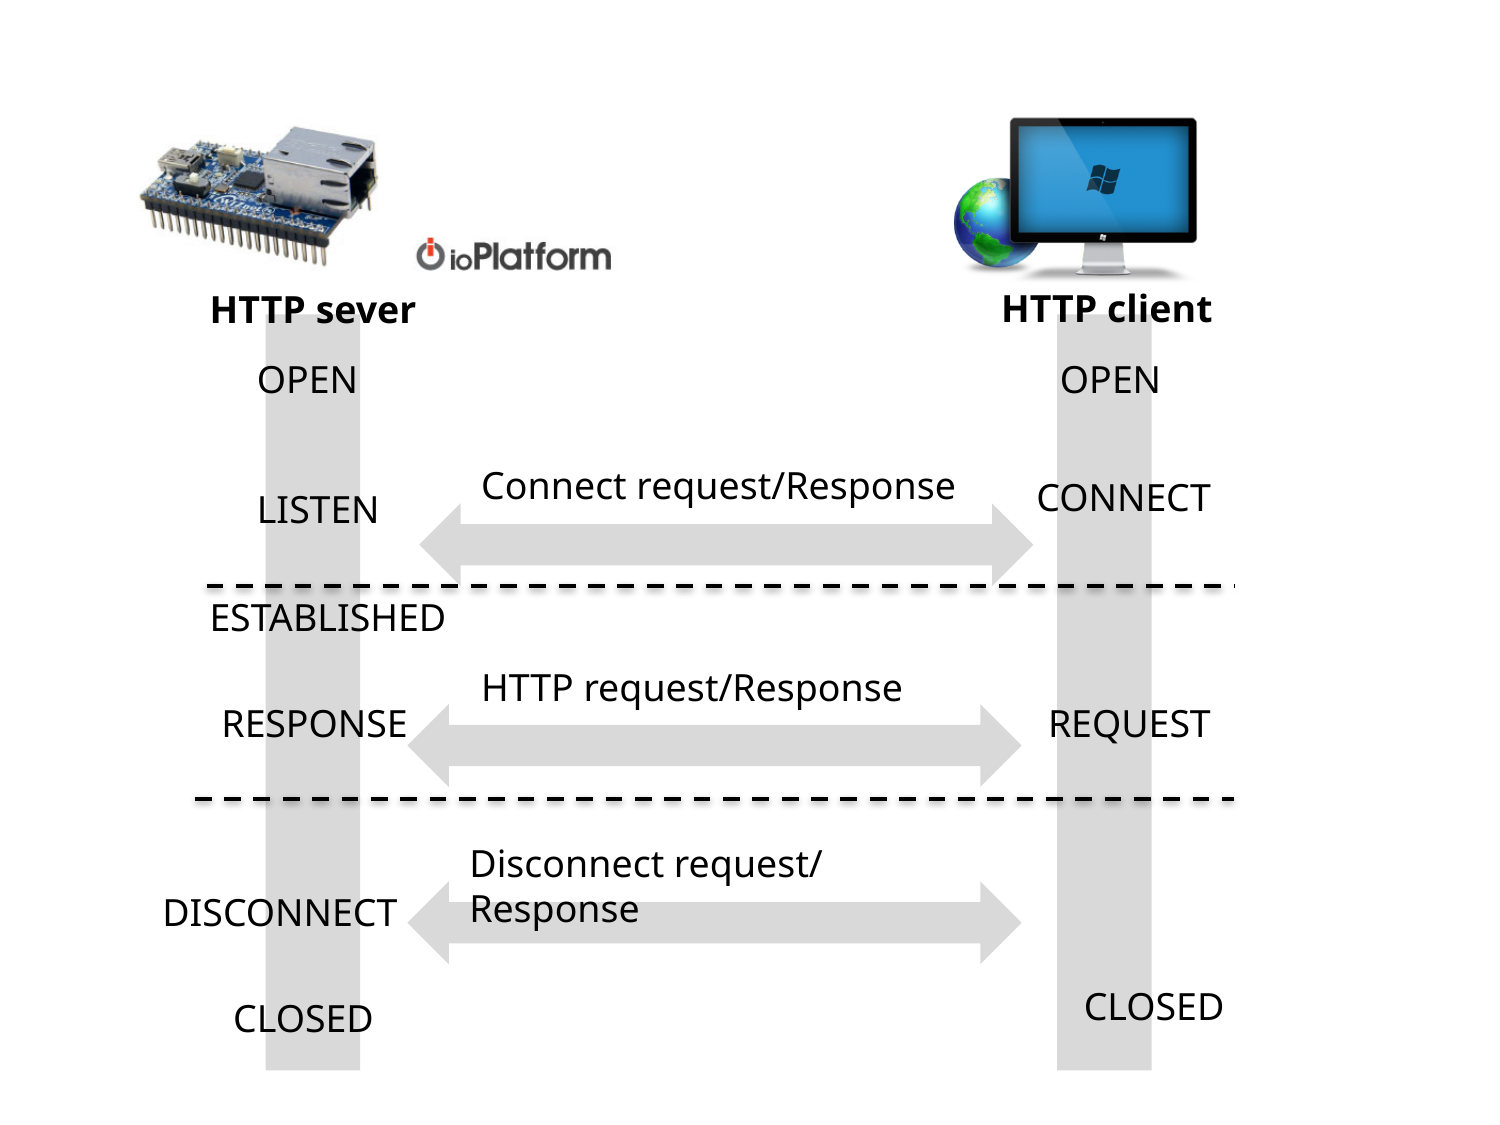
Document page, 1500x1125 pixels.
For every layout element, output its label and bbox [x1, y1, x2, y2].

text_box [114, 66, 1259, 1071]
